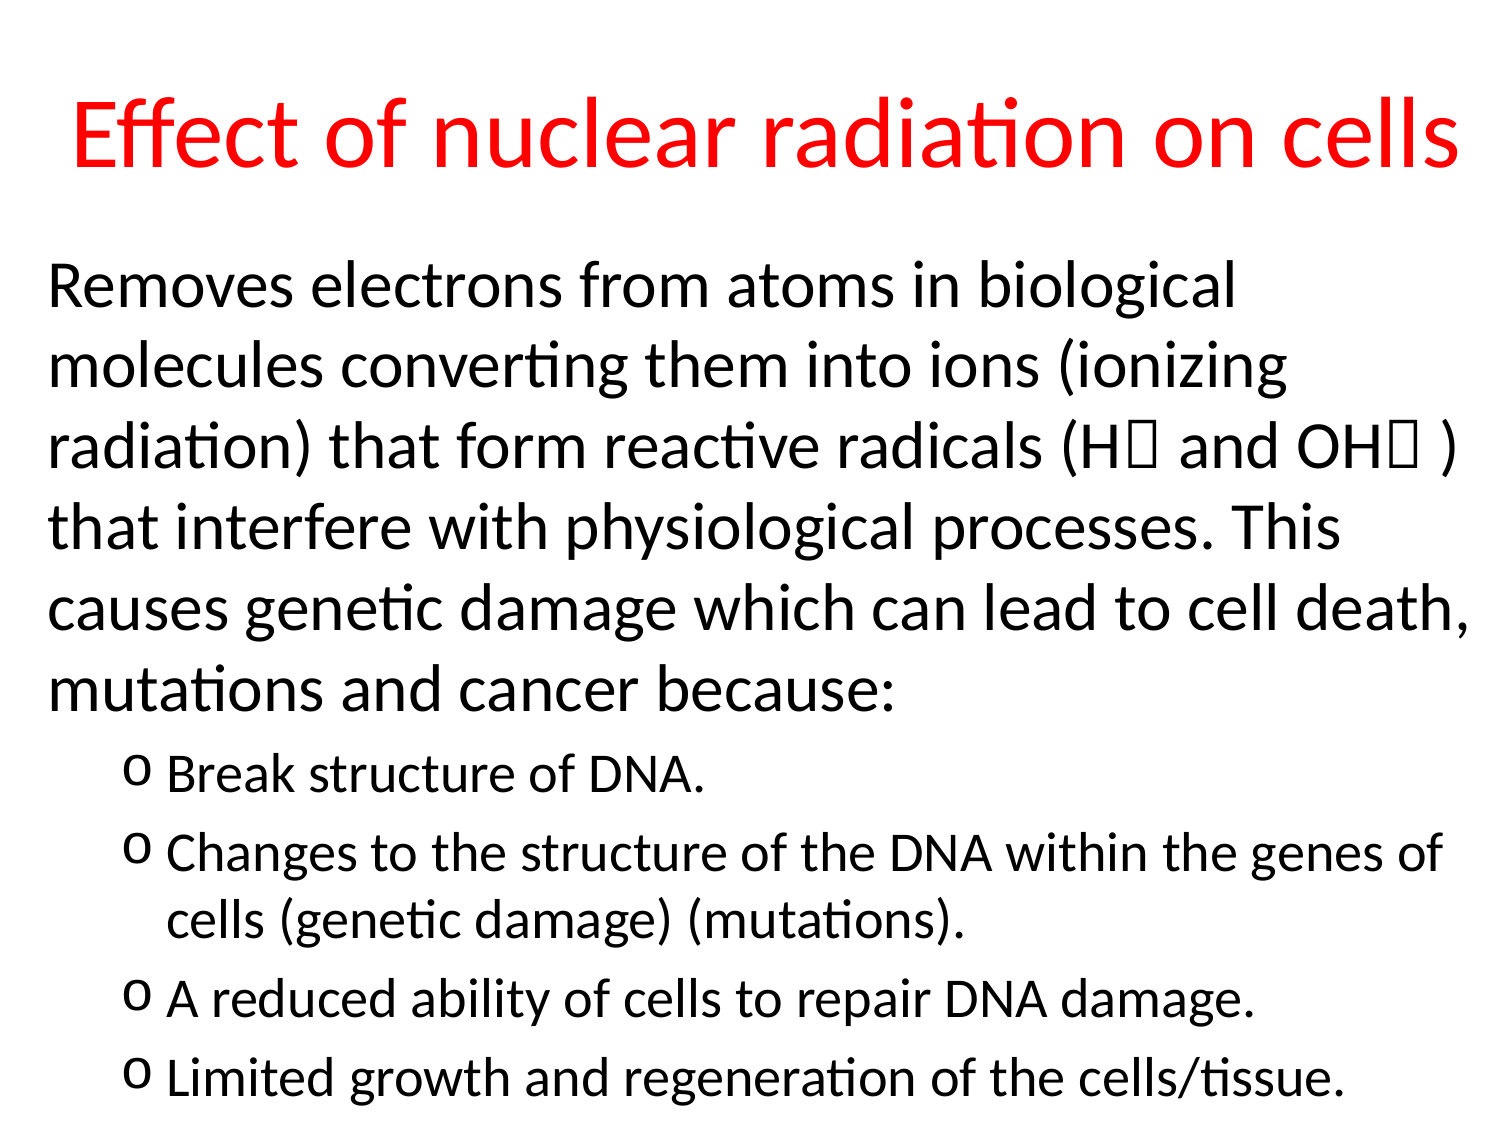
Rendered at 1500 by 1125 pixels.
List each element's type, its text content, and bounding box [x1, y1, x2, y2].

title Effect of nuclear radiation on cells [32, 45, 1500, 209]
list Removes electrons from atoms in biological molecules converting them into ions (ionizing radiation) that form reactive radicals (H and OH ) that interfere with physiological processes. This causes genetic damage which can lead to cell death, mutations and cancer because: Break structure of DNA. Changes to the structure of the DNA within the genes of cells (genetic damage) (mutations). A reduced ability of cells to repair DNA damage. Limited growth and regeneration of the cells/tissue. [32, 232, 1500, 1125]
